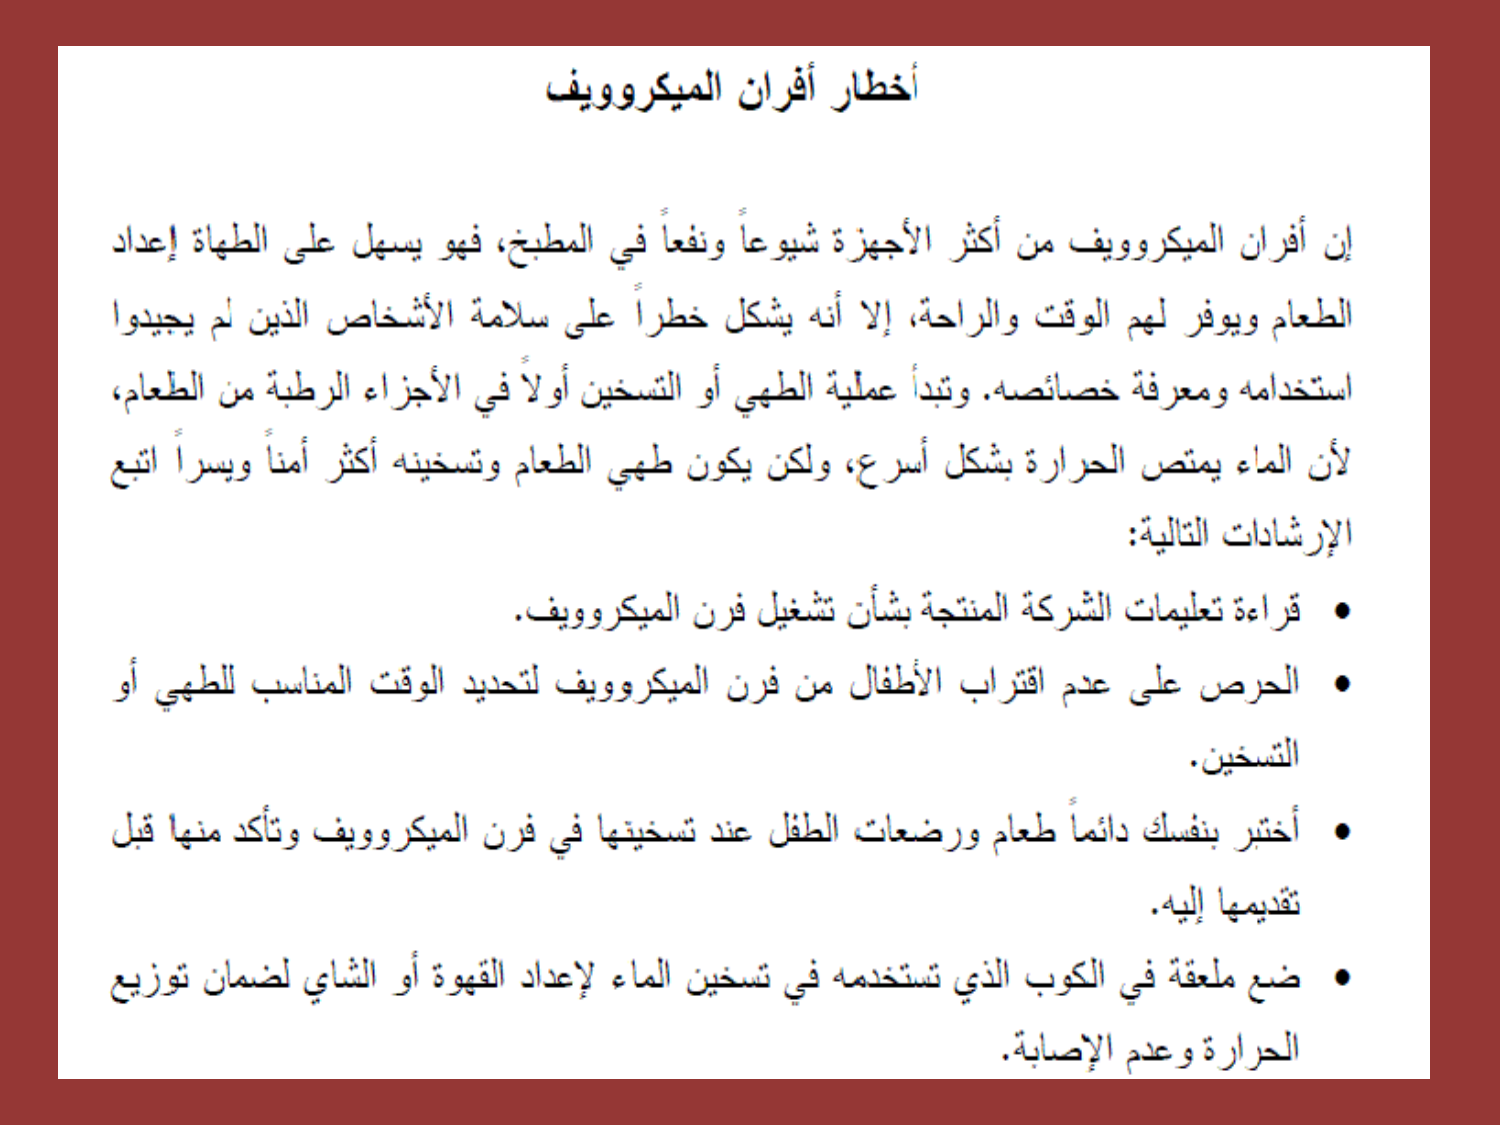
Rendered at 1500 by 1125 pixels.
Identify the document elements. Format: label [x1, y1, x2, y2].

picture [58, 46, 1430, 1079]
